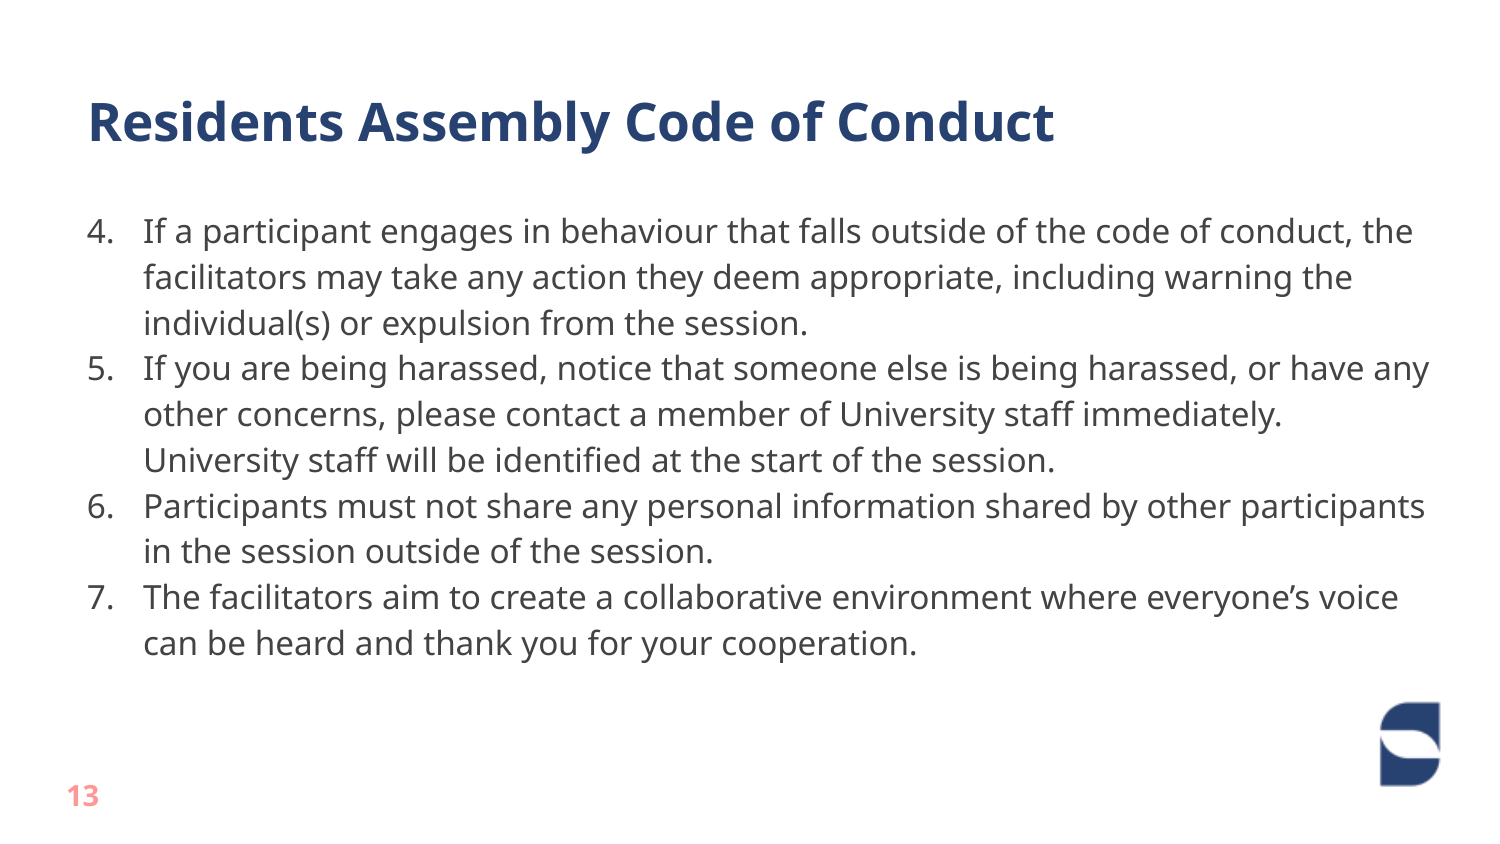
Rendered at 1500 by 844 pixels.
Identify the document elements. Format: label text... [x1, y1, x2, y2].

slide_number 13 [51, 764, 142, 830]
list If a participant engages in behaviour that falls outside of the code of conduct, the facilitators may take any action they deem appropriate, including warning the individual(s) or expulsion from the session. If you are being harassed, notice that someone else is being harassed, or have any other concerns, please contact a member of University staff immediately. University staff will be identified at the start of the session. Participants must not share any personal information shared by other participants in the session outside of the session. The facilitators aim to create a collaborative environment where everyone’s voice can be heard and thank you for your cooperation. [51, 189, 1449, 800]
title Residents Assembly Code of Conduct [51, 72, 1449, 167]
picture [1363, 685, 1458, 804]
